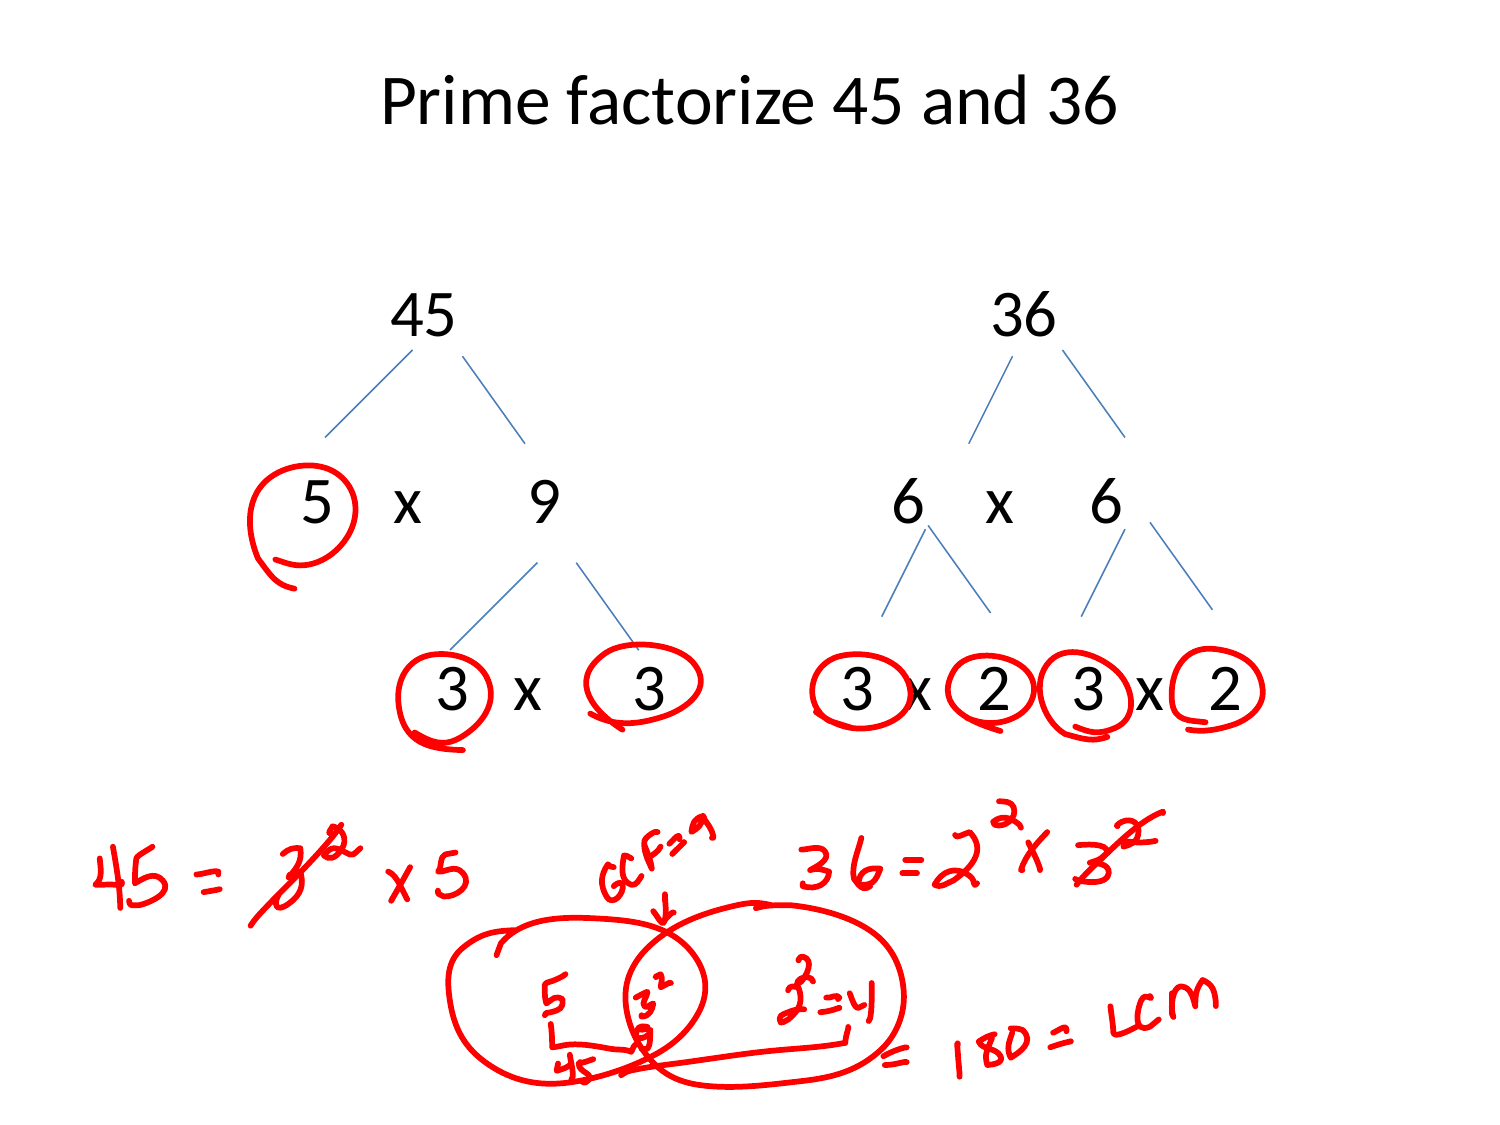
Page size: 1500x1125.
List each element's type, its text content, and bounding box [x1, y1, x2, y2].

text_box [1062, 349, 1126, 438]
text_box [1149, 522, 1213, 611]
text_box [881, 528, 926, 617]
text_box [462, 355, 526, 444]
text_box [927, 525, 991, 614]
list 45 36 5 x 9 6 x 6 3 x 3 3 x 2 3 x 2 [74, 262, 1426, 1006]
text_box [324, 349, 413, 438]
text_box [1080, 528, 1126, 617]
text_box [449, 562, 538, 651]
title Prime factorize 45 and 36 [74, 44, 1426, 233]
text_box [575, 562, 639, 651]
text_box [968, 355, 1013, 444]
